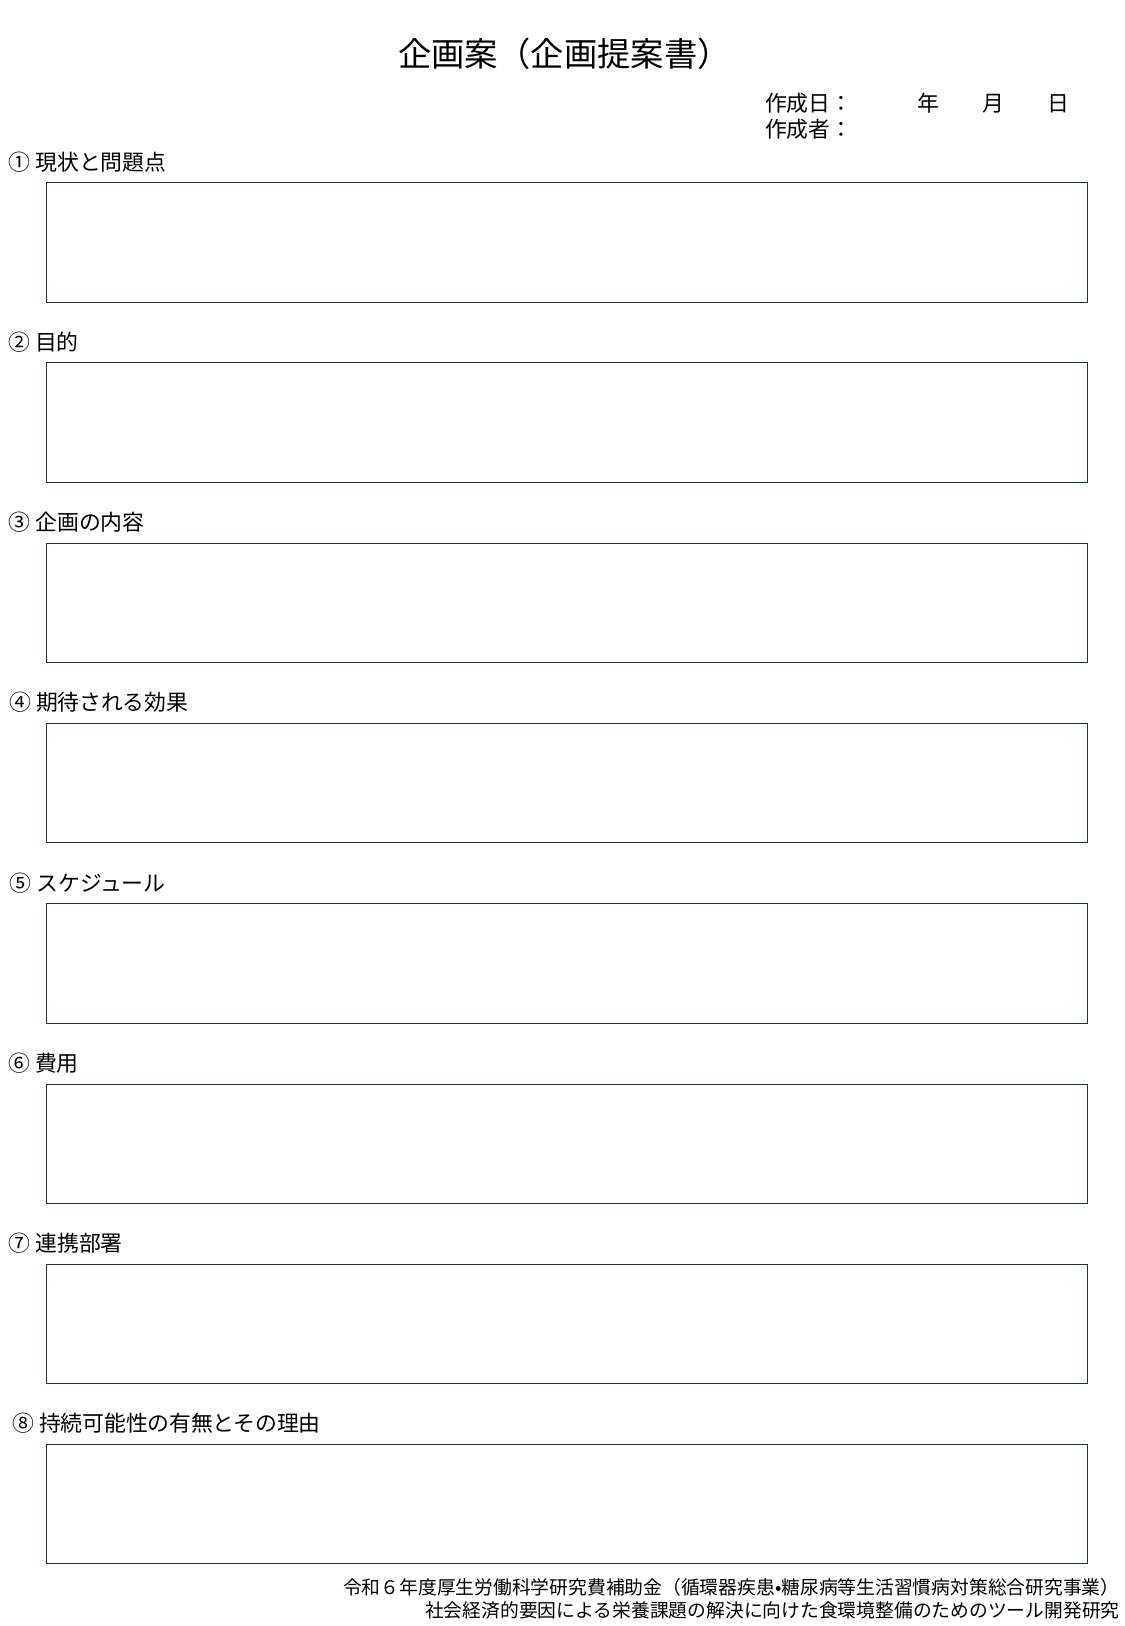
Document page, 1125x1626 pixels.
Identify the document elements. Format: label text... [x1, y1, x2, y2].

text_box ②目的 [0, 321, 94, 362]
text_box ⑥費用 [0, 1042, 94, 1083]
text_box ④期待される効果 [0, 681, 203, 723]
text_box ⑤スケジュール [0, 861, 181, 903]
text_box [45, 1083, 1089, 1204]
text_box 企画案（企画提案書） [383, 26, 746, 81]
text_box [45, 181, 1089, 303]
text_box [45, 1263, 1089, 1384]
text_box [45, 903, 1089, 1024]
text_box ⑧持続可能性の有無とその理由 [0, 1402, 337, 1444]
text_box [45, 722, 1089, 844]
text_box 作成日： 年 月 日 作成者： [750, 81, 1085, 149]
text_box ①現状と問題点 [0, 140, 182, 182]
text_box ③企画の内容 [0, 501, 160, 543]
text_box 令和６年度厚生労働科学研究費補助金（循環器疾患・糖尿病等生活習慣病対策総合研究事業） 社会経済的要因による栄養課題の解決に向けた食環境整備のためのツール開発研究 [0, 1568, 1125, 1625]
text_box [45, 1443, 1089, 1565]
text_box [45, 362, 1089, 483]
text_box ⑦連携部署 [0, 1222, 138, 1264]
text_box [45, 542, 1089, 663]
